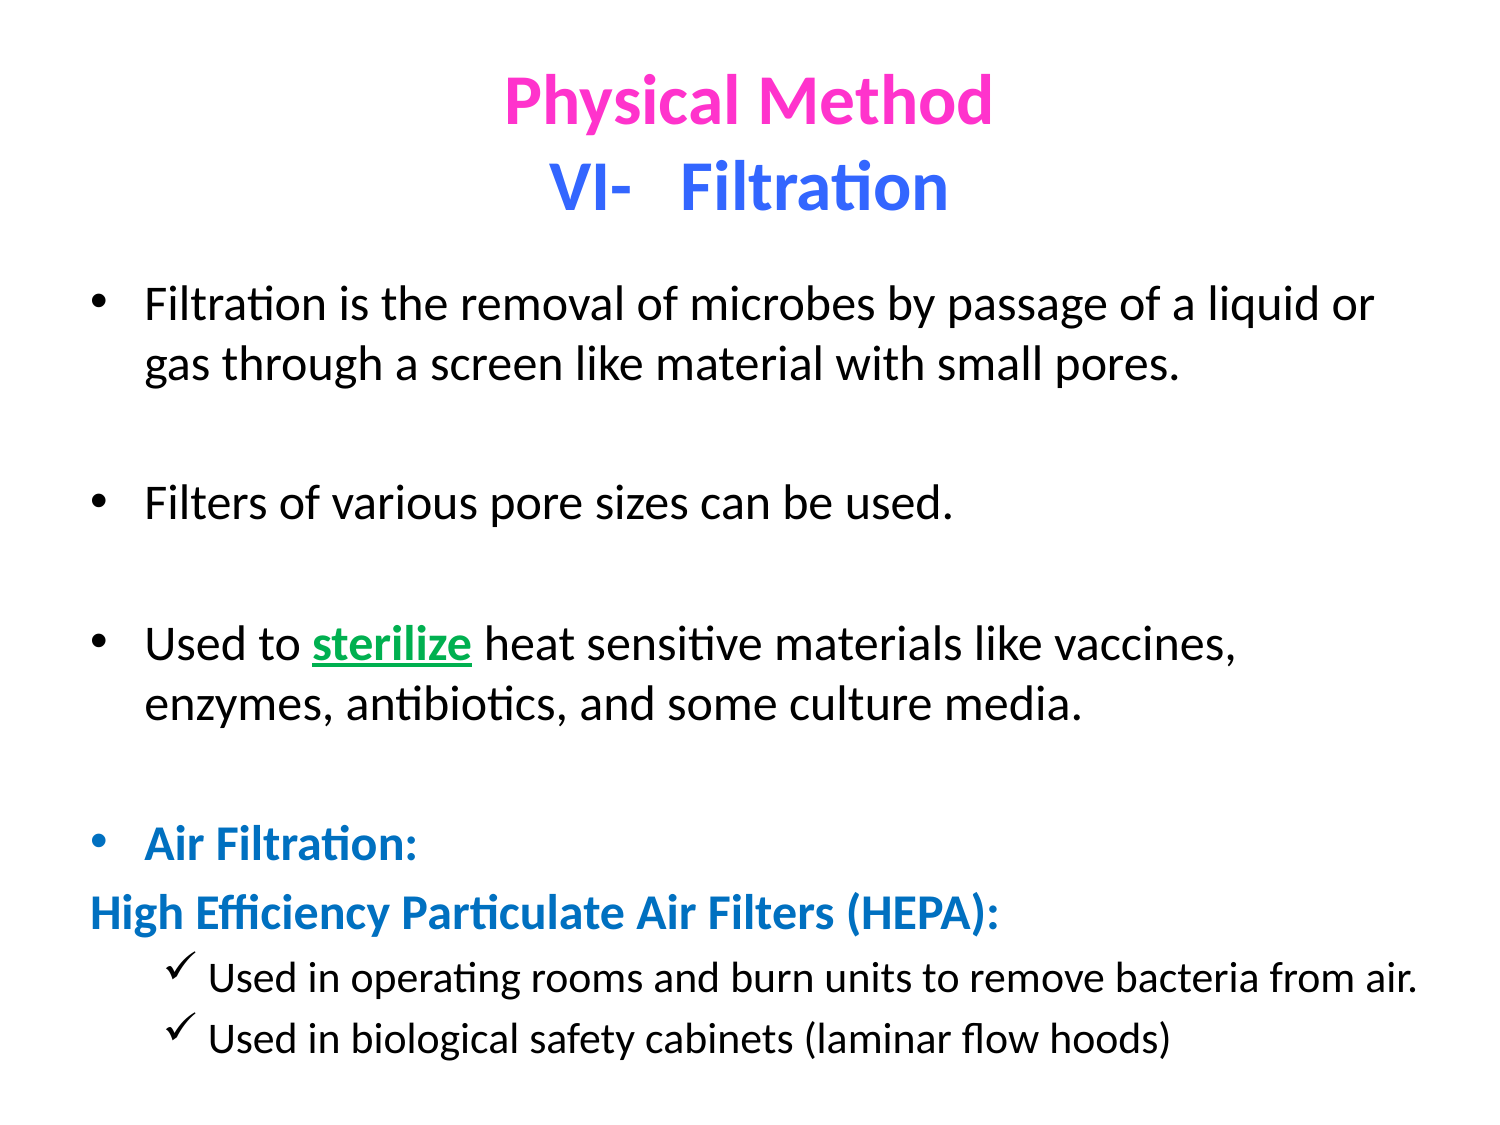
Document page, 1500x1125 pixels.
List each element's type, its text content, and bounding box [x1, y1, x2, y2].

title Physical Method VI- Filtration [75, 45, 1425, 233]
list Filtration is the removal of microbes by passage of a liquid or gas through a screen like material with small pores. Filters of various pore sizes can be used. Used to sterilize heat sensitive materials like vaccines, enzymes, antibiotics, and some culture media. Air Filtration: High Efficiency Particulate Air Filters (HEPA): Used in operating rooms and burn units to remove bacteria from air. Used in biological safety cabinets (laminar flow hoods) [75, 262, 1454, 1079]
